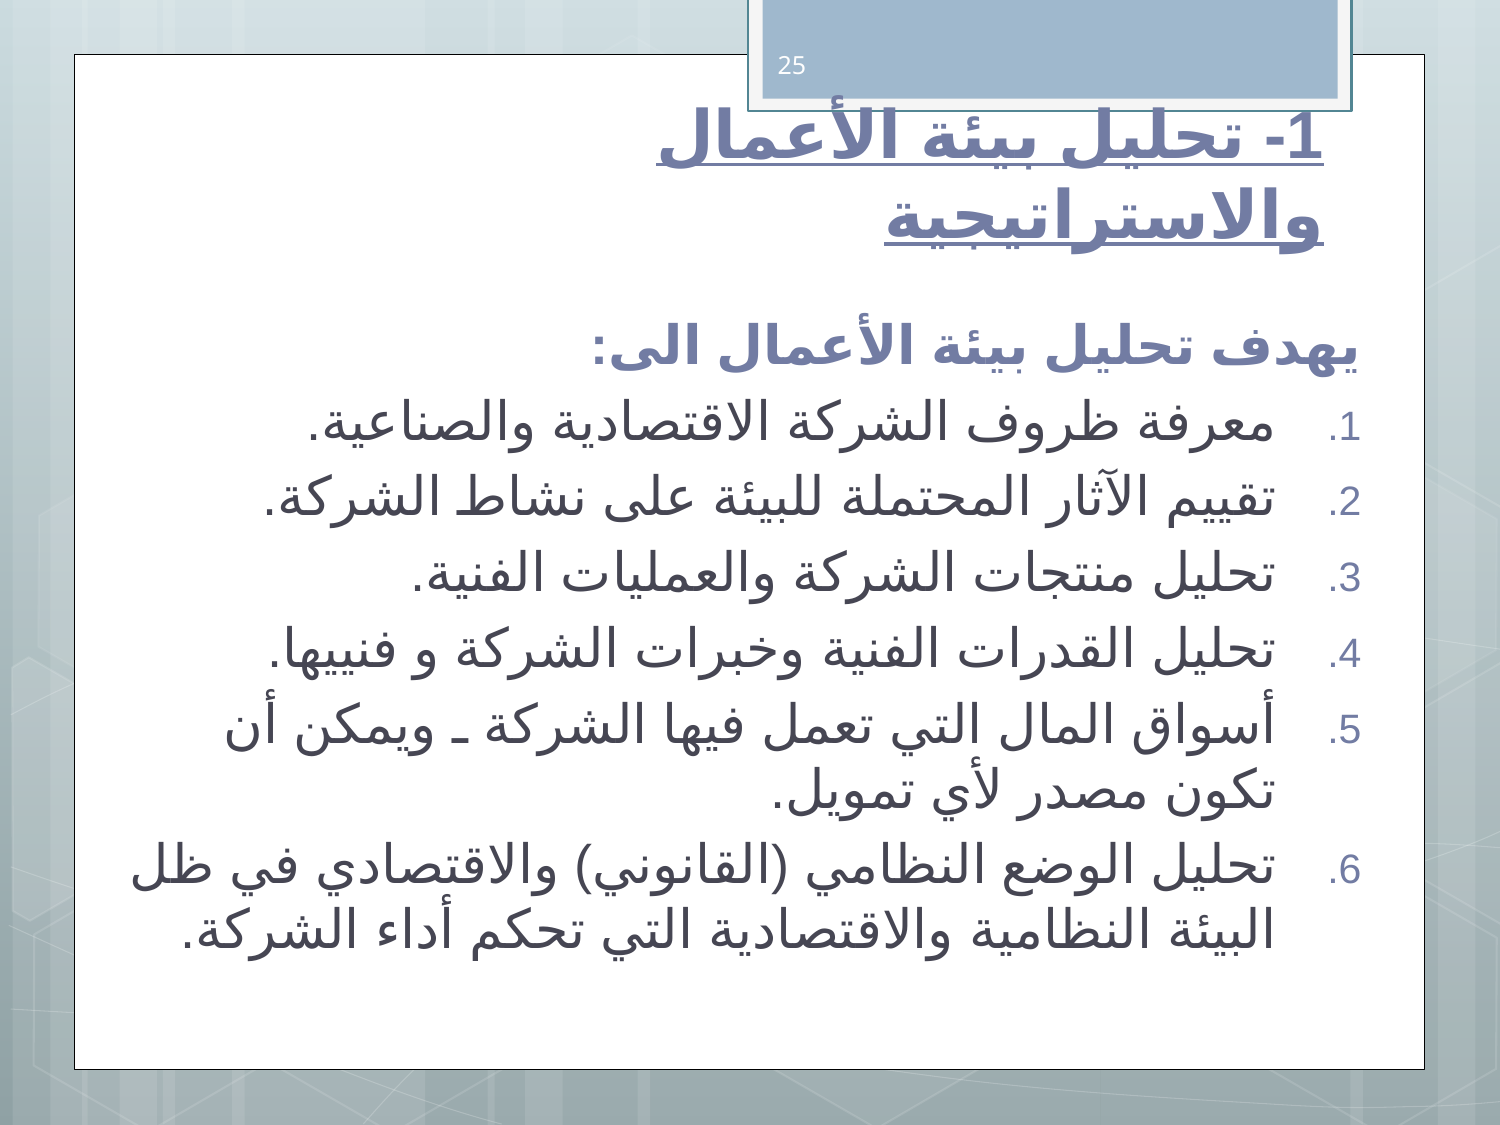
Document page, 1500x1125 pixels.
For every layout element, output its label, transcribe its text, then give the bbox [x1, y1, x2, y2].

list يهدف تحليل بيئة الأعمال الى: معرفة ظروف الشركة الاقتصادية والصناعية. تقييم الآثار المحتملة للبيئة على نشاط الشركة. تحليل منتجات الشركة والعمليات الفنية. تحليل القدرات الفنية وخبرات الشركة و فنييها. أسواق المال التي تعمل فيها الشركة ـ ويمكن أن تكون مصدر لأي تمويل. تحليل الوضع النظامي (القانوني) والاقتصادي في ظل البيئة النظامية والاقتصادية التي تحكم أداء الشركة. [112, 302, 1388, 1000]
slide_number 25 [762, 36, 982, 97]
title 1- تحليل بيئة الأعمال والاستراتيجية [186, 160, 1339, 260]
